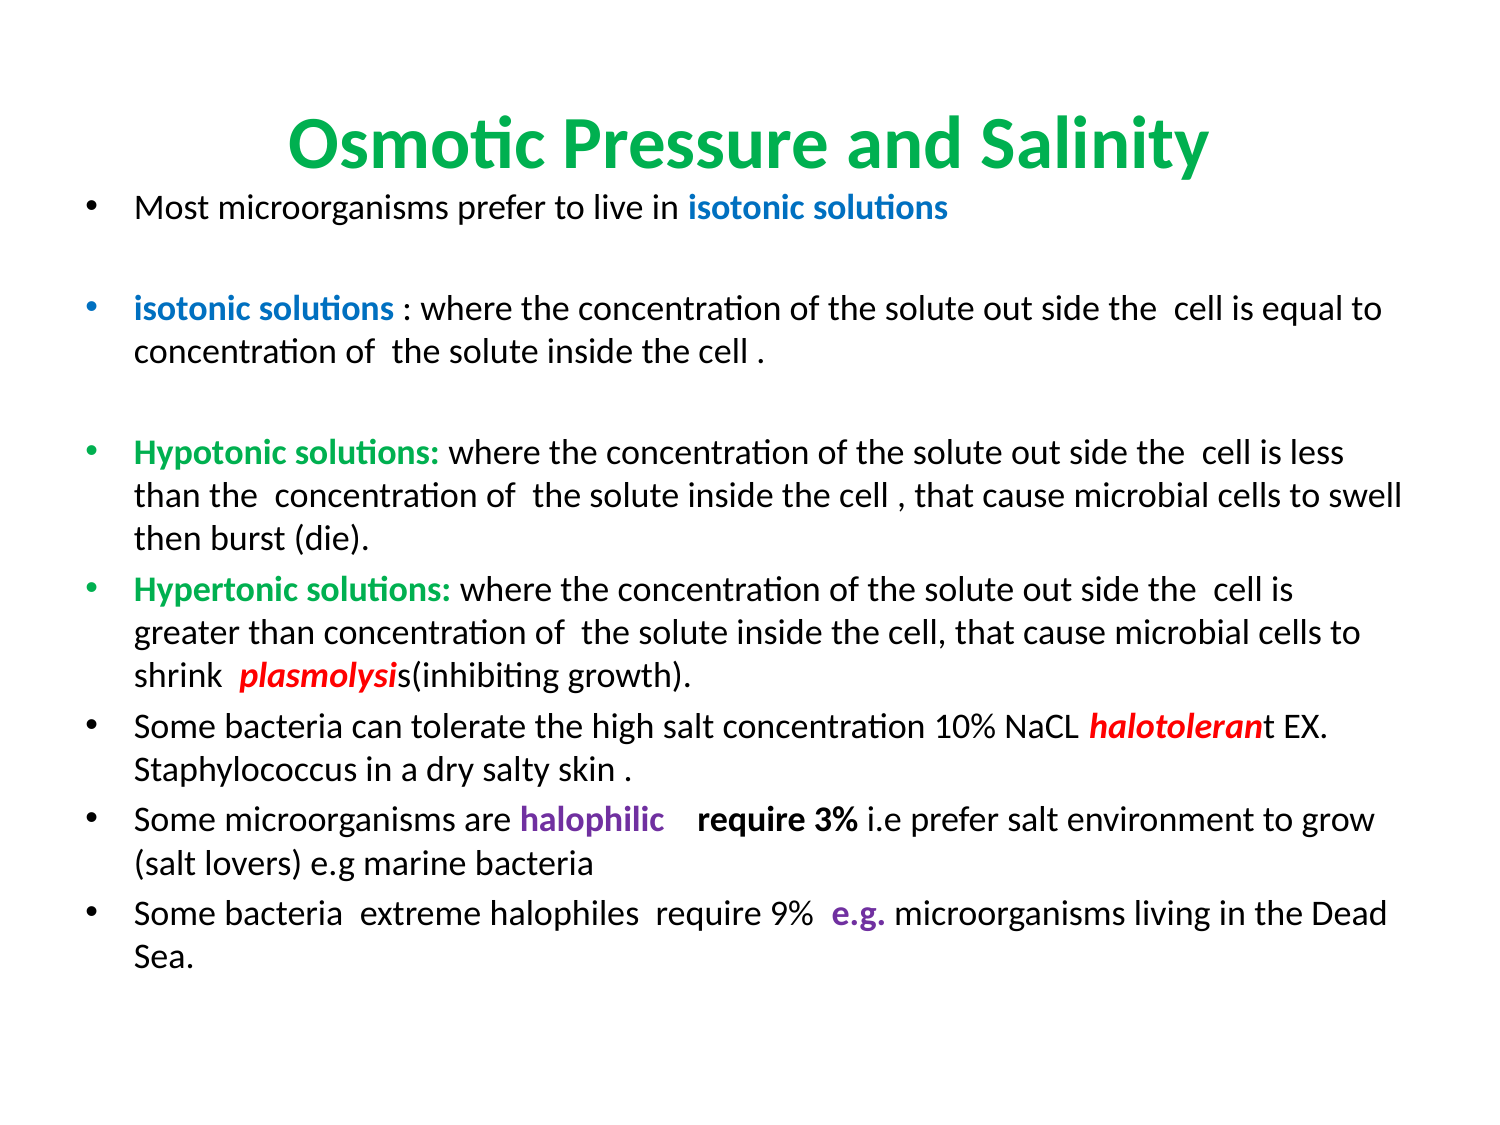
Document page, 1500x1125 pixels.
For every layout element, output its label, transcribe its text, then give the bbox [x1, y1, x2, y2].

title Osmotic Pressure and Salinity [75, 45, 1425, 233]
list Most microorganisms prefer to live in isotonic solutions isotonic solutions : where the concentration of the solute out side the cell is equal to concentration of the solute inside the cell . Hypotonic solutions: where the concentration of the solute out side the cell is less than the concentration of the solute inside the cell , that cause microbial cells to swell then burst (die). Hypertonic solutions: where the concentration of the solute out side the cell is greater than concentration of the solute inside the cell, that cause microbial cells to shrink plasmolysis(inhibiting growth). Some bacteria can tolerate the high salt concentration 10% NaCL halotolerant EX. Staphylococcus in a dry salty skin . Some microorganisms are halophilic require 3% i.e prefer salt environment to grow (salt lovers) e.g marine bacteria Some bacteria extreme halophiles require 9% e.g. microorganisms living in the Dead Sea. [70, 175, 1421, 989]
